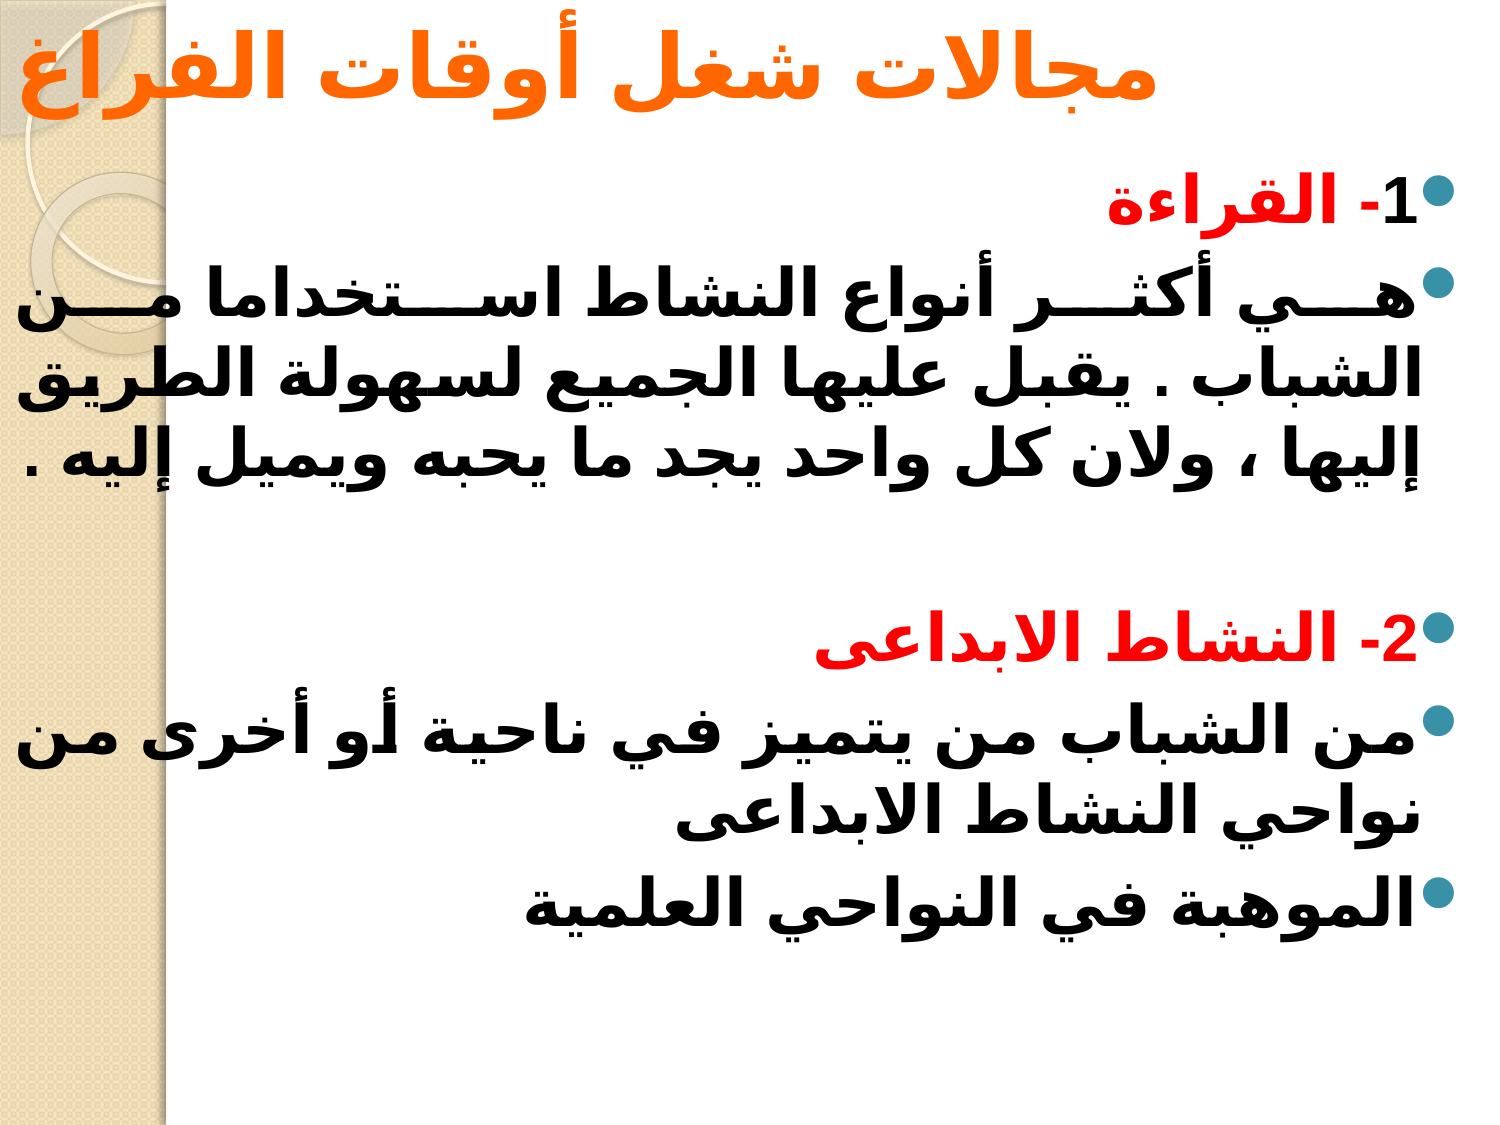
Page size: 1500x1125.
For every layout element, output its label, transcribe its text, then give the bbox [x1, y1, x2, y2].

title مجالات شغل أوقات الفراغ [0, 0, 1500, 125]
list 1- القراءة هي أكثر أنواع النشاط استخداما من الشباب . يقبل عليها الجميع لسهولة الطريق إليها ، ولان كل واحد يجد ما يحبه ويميل إليه . 2- النشاط الابداعى من الشباب من يتميز في ناحية أو أخرى من نواحي النشاط الابداعى الموهبة في النواحي العلمية [0, 149, 1500, 1125]
